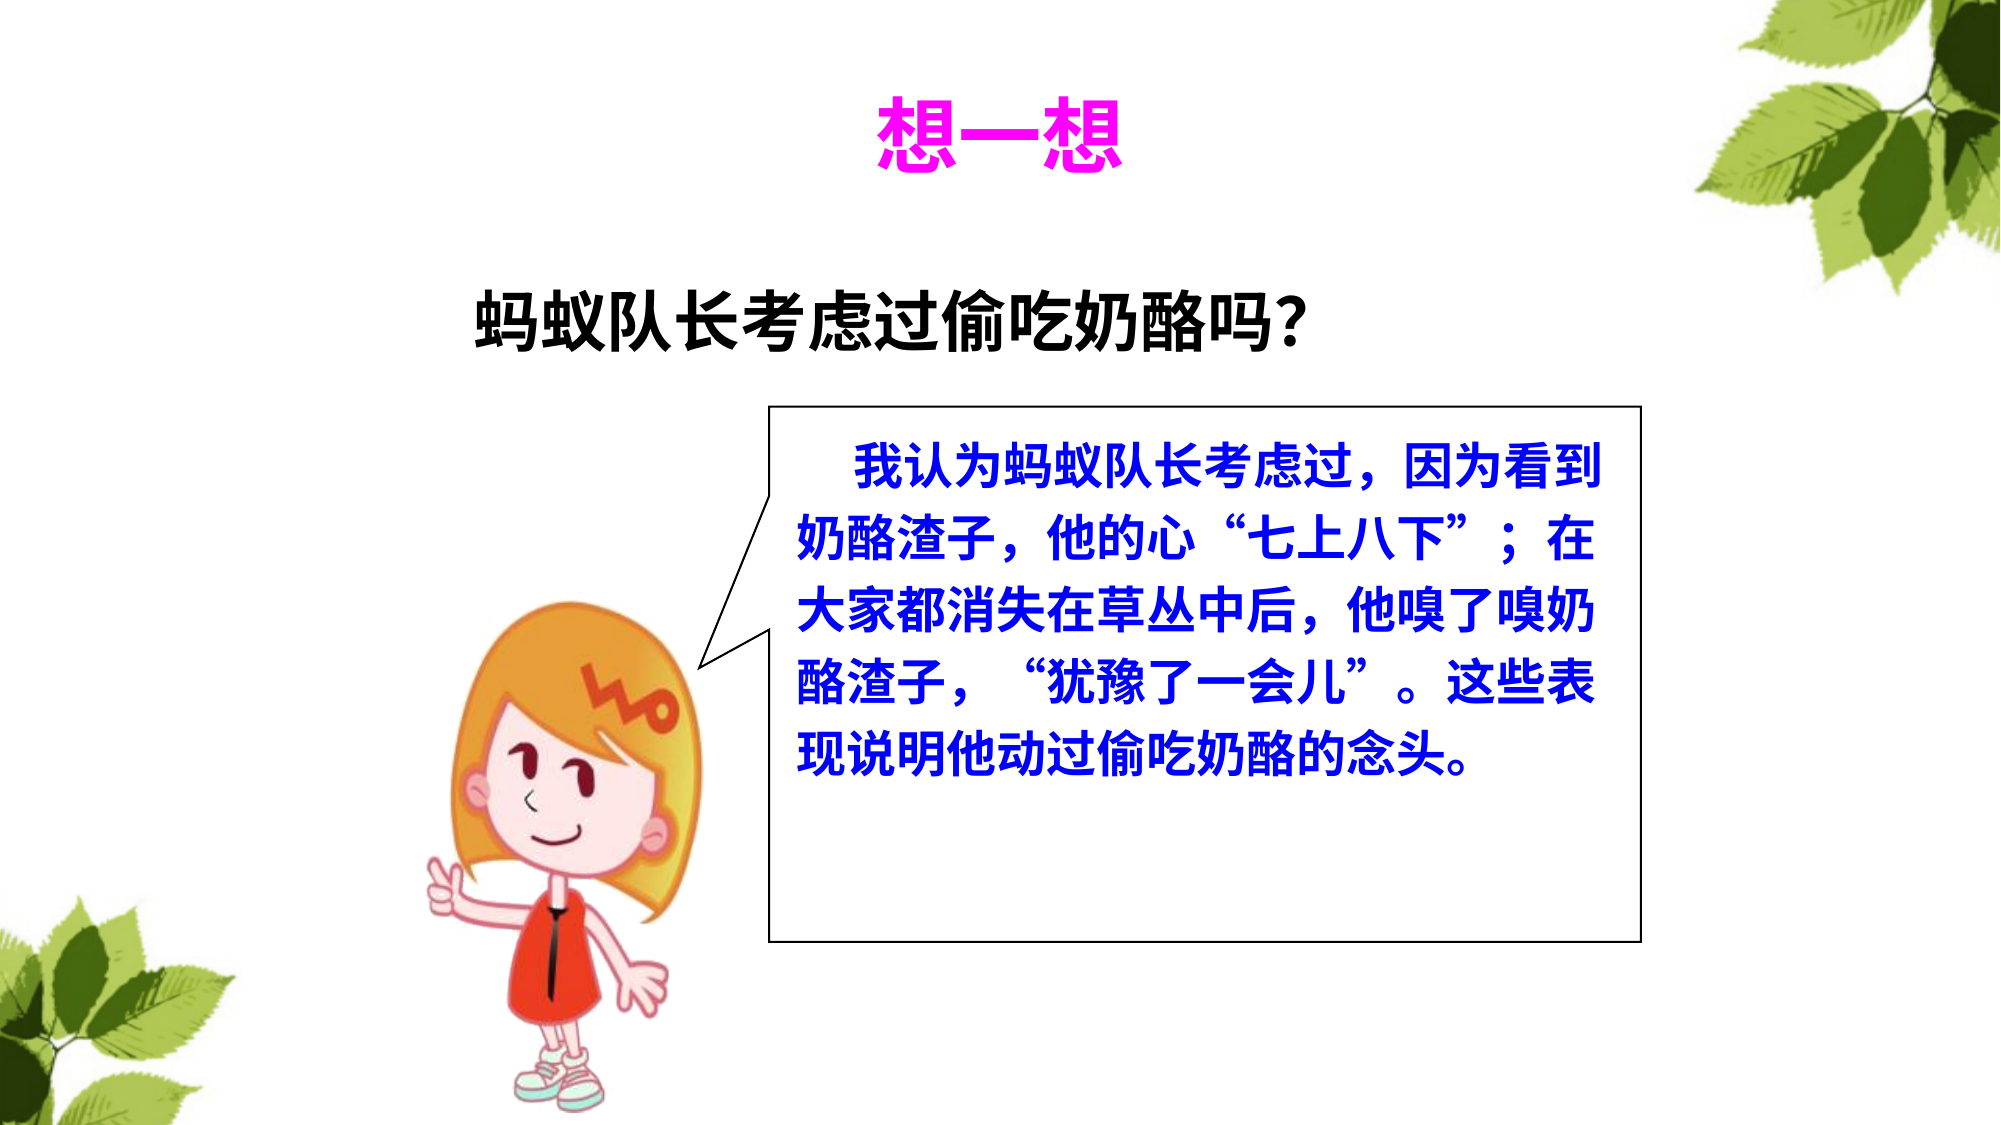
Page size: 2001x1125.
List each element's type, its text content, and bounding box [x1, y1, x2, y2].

text_box 蚂蚁队长考虑过偷吃奶酪吗？ [458, 249, 1376, 390]
picture [0, 890, 242, 1125]
picture [1687, 0, 2001, 303]
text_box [387, 406, 1641, 1113]
text_box 想一想 [619, 76, 1381, 237]
